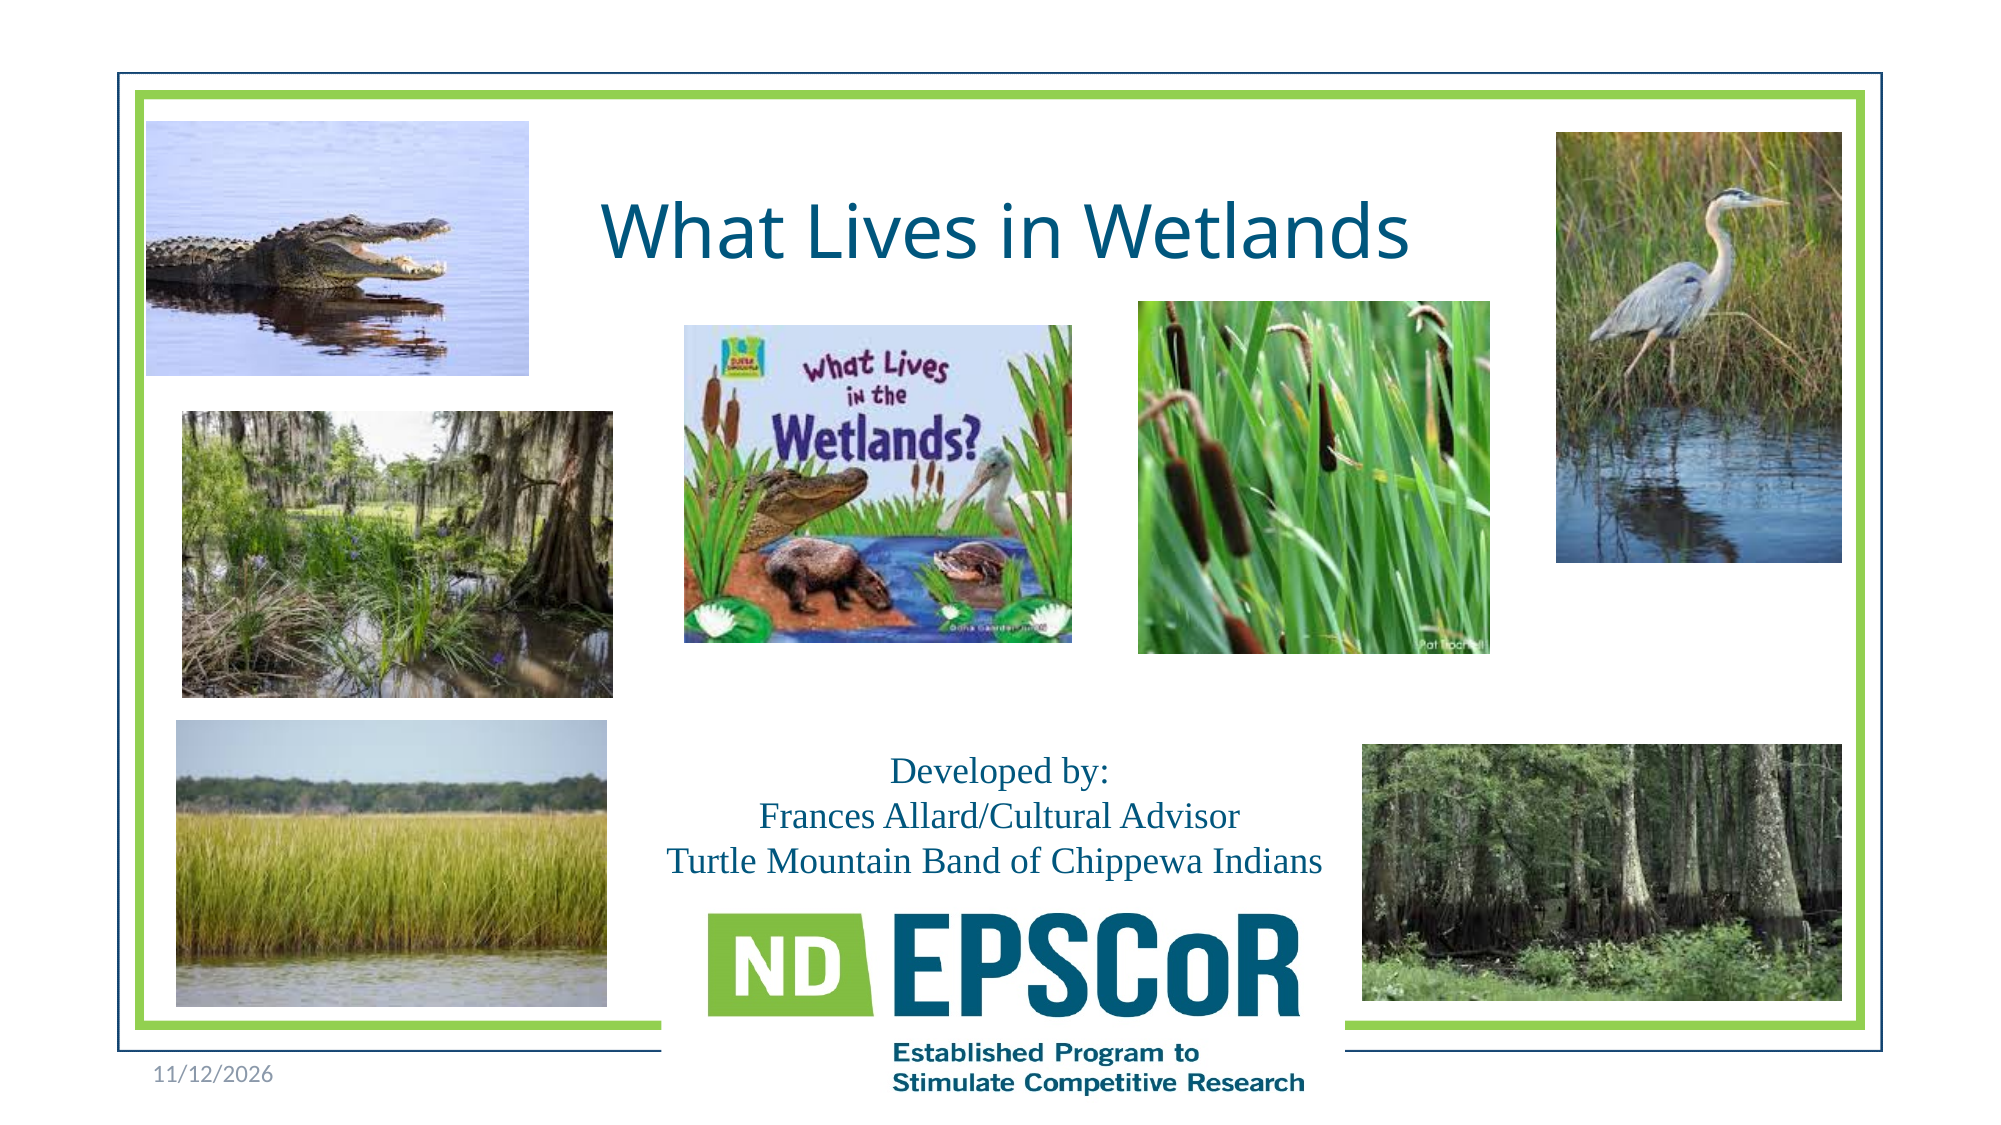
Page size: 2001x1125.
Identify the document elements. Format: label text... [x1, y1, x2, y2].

picture [117, 72, 1883, 1103]
title What Lives in Wetlands [158, 101, 1854, 283]
text_box Developed by: Frances Allard/Cultural Advisor Turtle Mountain Band of Chippewa Indians [607, 738, 1501, 889]
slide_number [137, 1042, 588, 1103]
